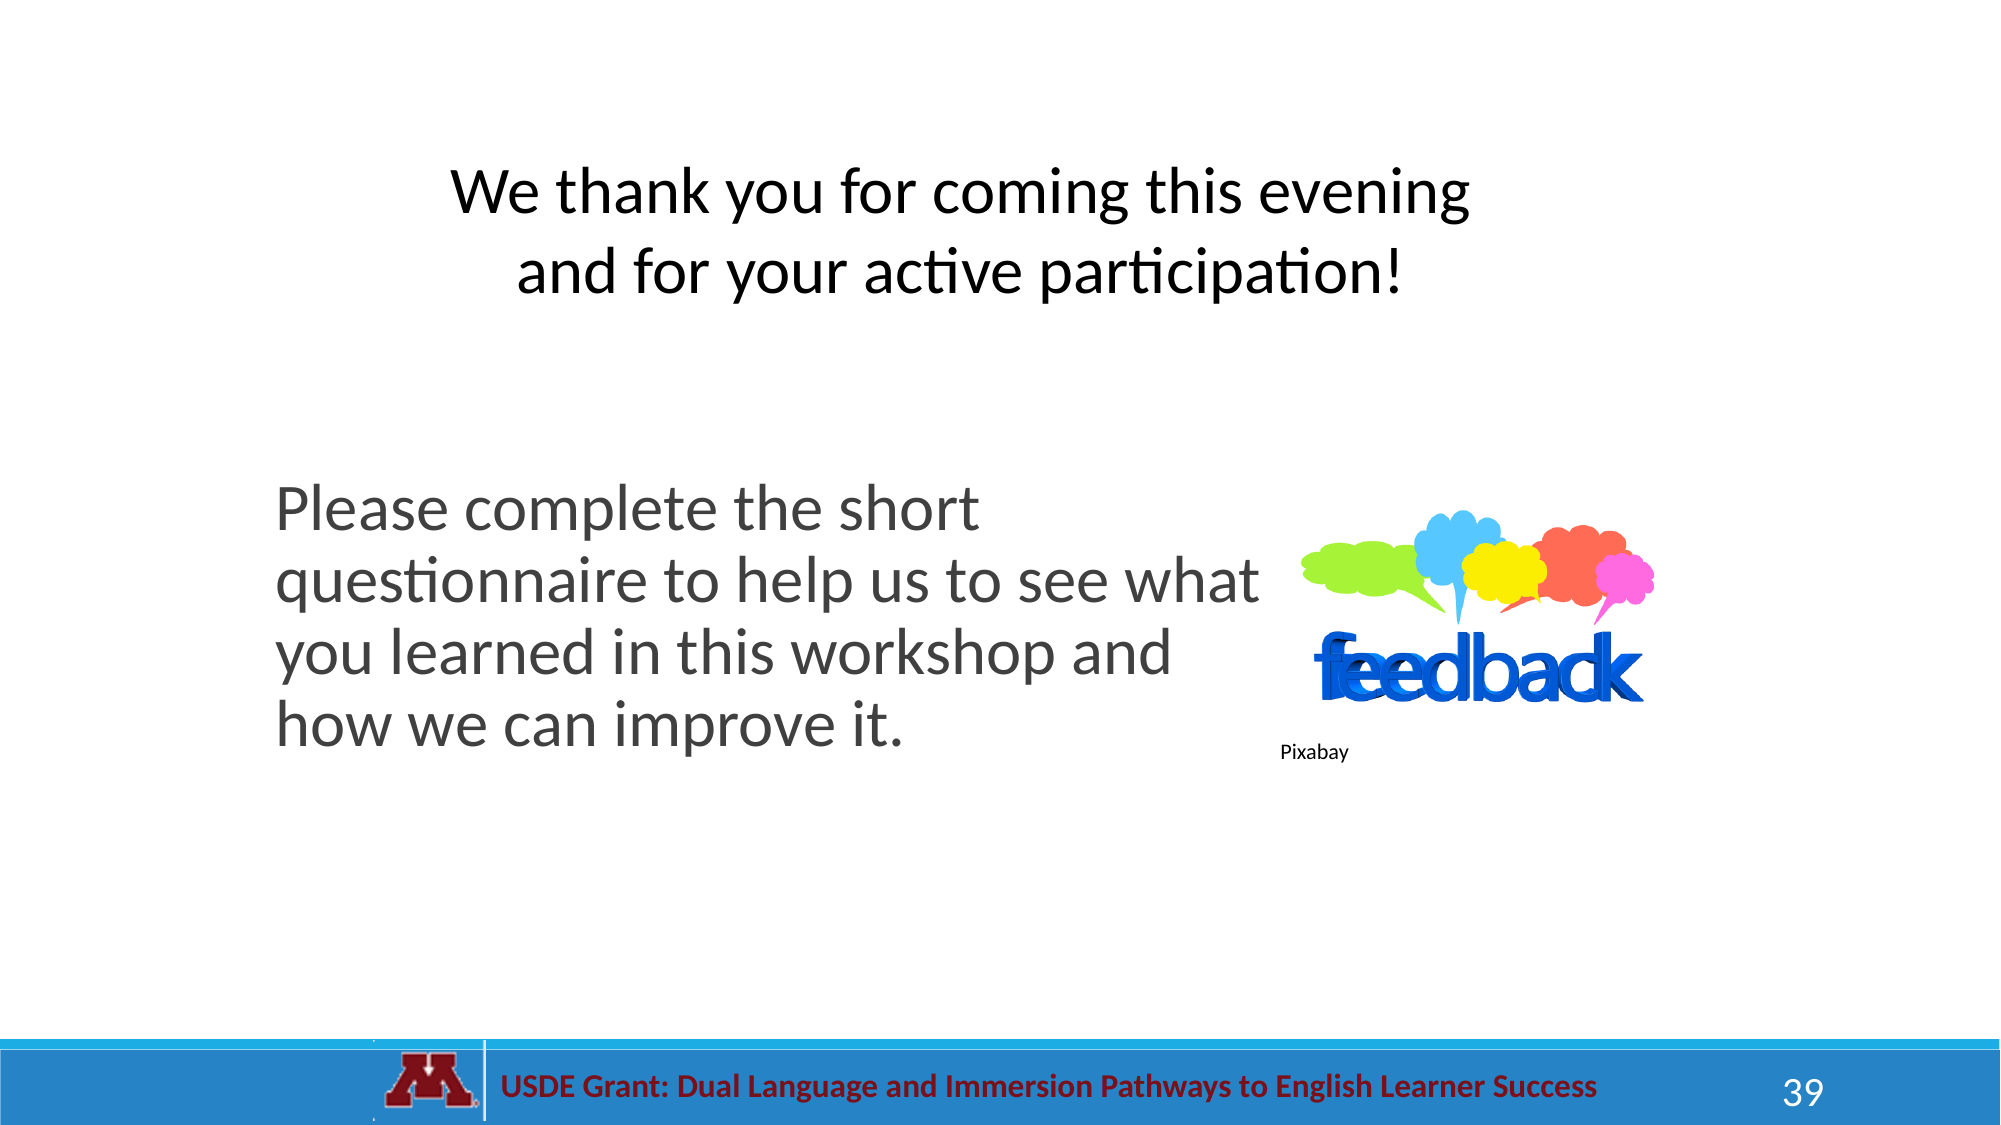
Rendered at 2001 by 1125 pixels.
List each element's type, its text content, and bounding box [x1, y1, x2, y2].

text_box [1274, 496, 1667, 763]
slide_number 39 [1624, 1059, 1840, 1120]
picture [372, 1040, 487, 1121]
text_box We thank you for coming this evening and for your active participation! [202, 139, 1720, 314]
text_box USDE Grant: Dual Language and Immersion Pathways to English Learner Success [496, 1056, 1657, 1112]
list Please complete the short questionnaire to help us to see what you learned in this workshop and how we can improve it. [275, 465, 1267, 781]
